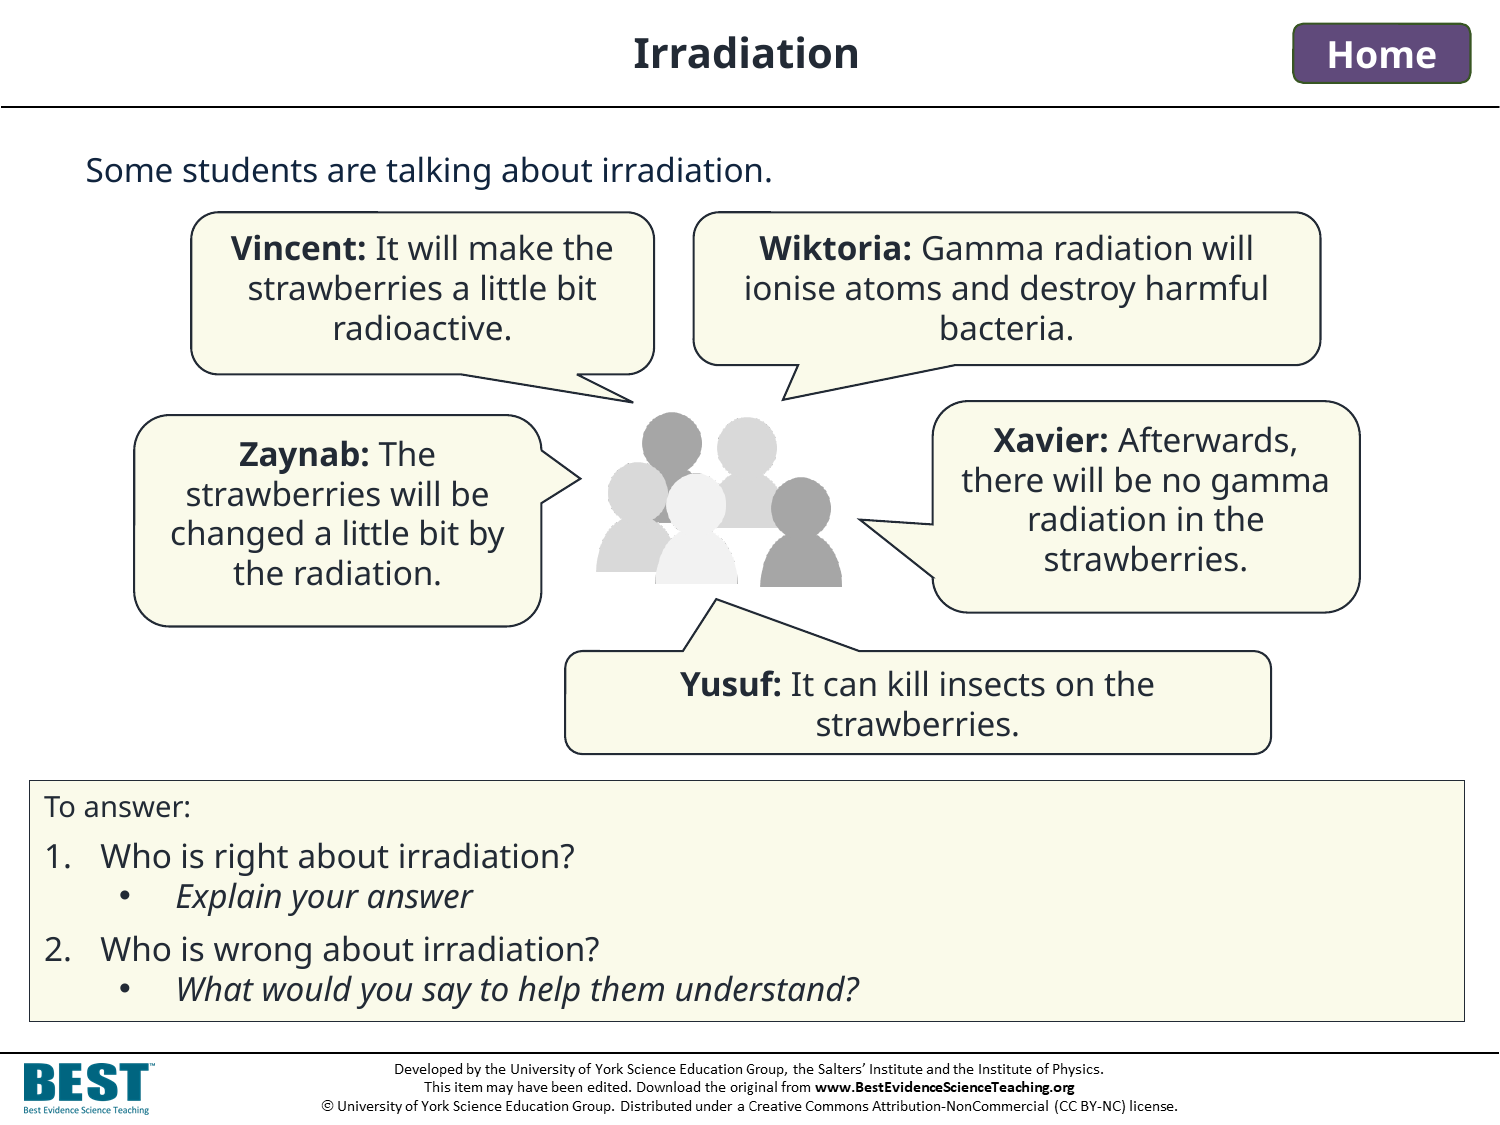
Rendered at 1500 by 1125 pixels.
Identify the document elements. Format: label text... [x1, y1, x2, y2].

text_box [134, 212, 1360, 755]
picture [0, 106, 1500, 1125]
text_box Irradiation [23, 4, 1471, 99]
text_box Home [1292, 22, 1472, 84]
